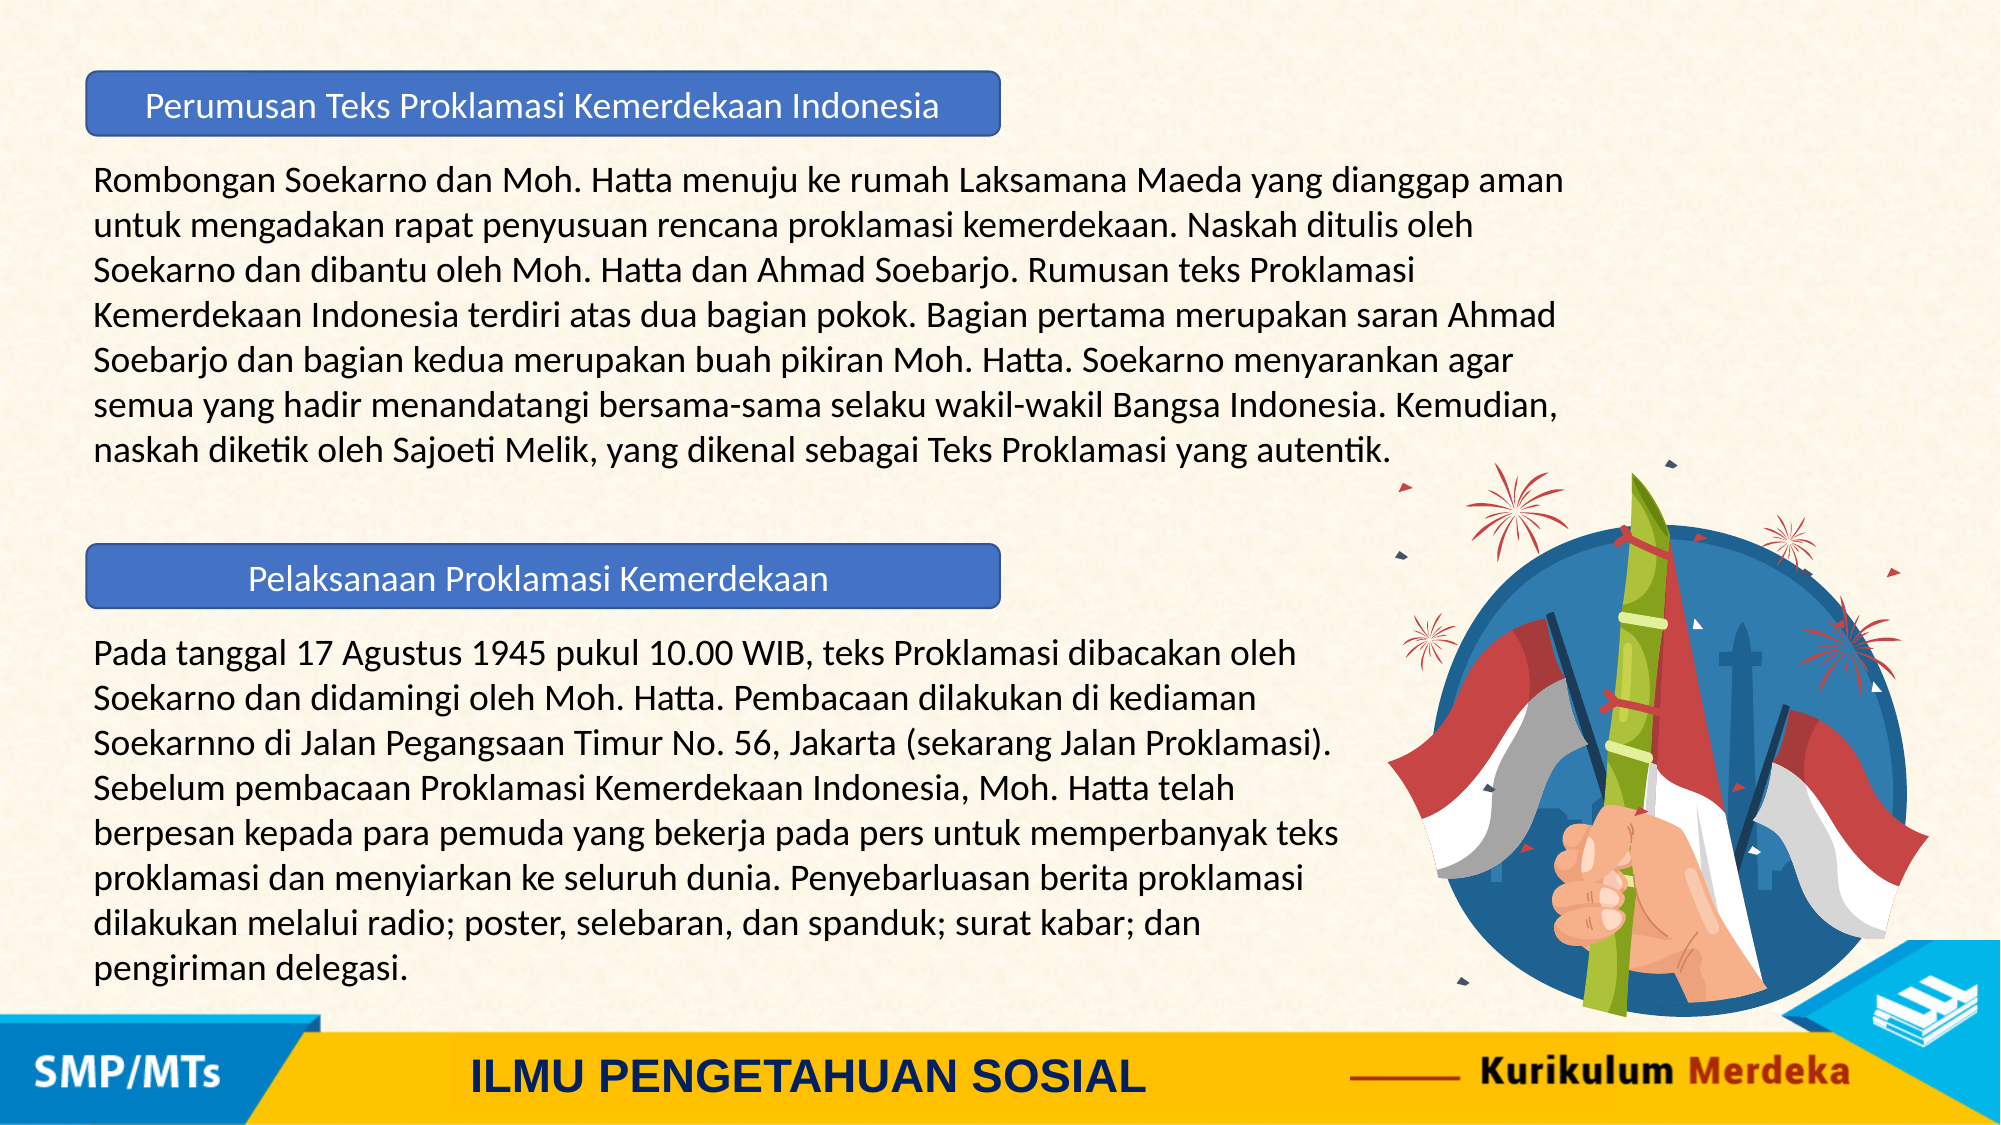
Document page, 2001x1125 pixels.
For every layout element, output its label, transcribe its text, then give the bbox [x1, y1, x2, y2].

text_box Perumusan Teks Proklamasi Kemerdekaan Indonesia [85, 70, 1001, 137]
text_box Rombongan Soekarno dan Moh. Hatta menuju ke rumah Laksamana Maeda yang dianggap aman untuk mengadakan rapat penyusuan rencana proklamasi kemerdekaan. Naskah ditulis oleh Soekarno dan dibantu oleh Moh. Hatta dan Ahmad Soebarjo. Rumusan teks Proklamasi Kemerdekaan Indonesia terdiri atas dua bagian pokok. Bagian pertama merupakan saran Ahmad Soebarjo dan bagian kedua merupakan buah pikiran Moh. Hatta. Soekarno menyarankan agar semua yang hadir menandatangi bersama-sama selaku wakil-wakil Bangsa Indonesia. Kemudian, naskah diketik oleh Sajoeti Melik, yang dikenal sebagai Teks Proklamasi yang autentik. [78, 148, 1617, 478]
text_box Pada tanggal 17 Agustus 1945 pukul 10.00 WIB, teks Proklamasi dibacakan oleh Soekarno dan didamingi oleh Moh. Hatta. Pembacaan dilakukan di kediaman Soekarnno di Jalan Pegangsaan Timur No. 56, Jakarta (sekarang Jalan Proklamasi). Sebelum pembacaan Proklamasi Kemerdekaan Indonesia, Moh. Hatta telah berpesan kepada para pemuda yang bekerja pada pers untuk memperbanyak teks proklamasi dan menyiarkan ke seluruh dunia. Penyebarluasan berita proklamasi dilakukan melalui radio; poster, selebaran, dan spanduk; surat kabar; dan pengiriman delegasi. [78, 620, 1387, 940]
text_box Pelaksanaan Proklamasi Kemerdekaan [85, 543, 1001, 610]
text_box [1387, 459, 1930, 1018]
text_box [0, 940, 2000, 1125]
